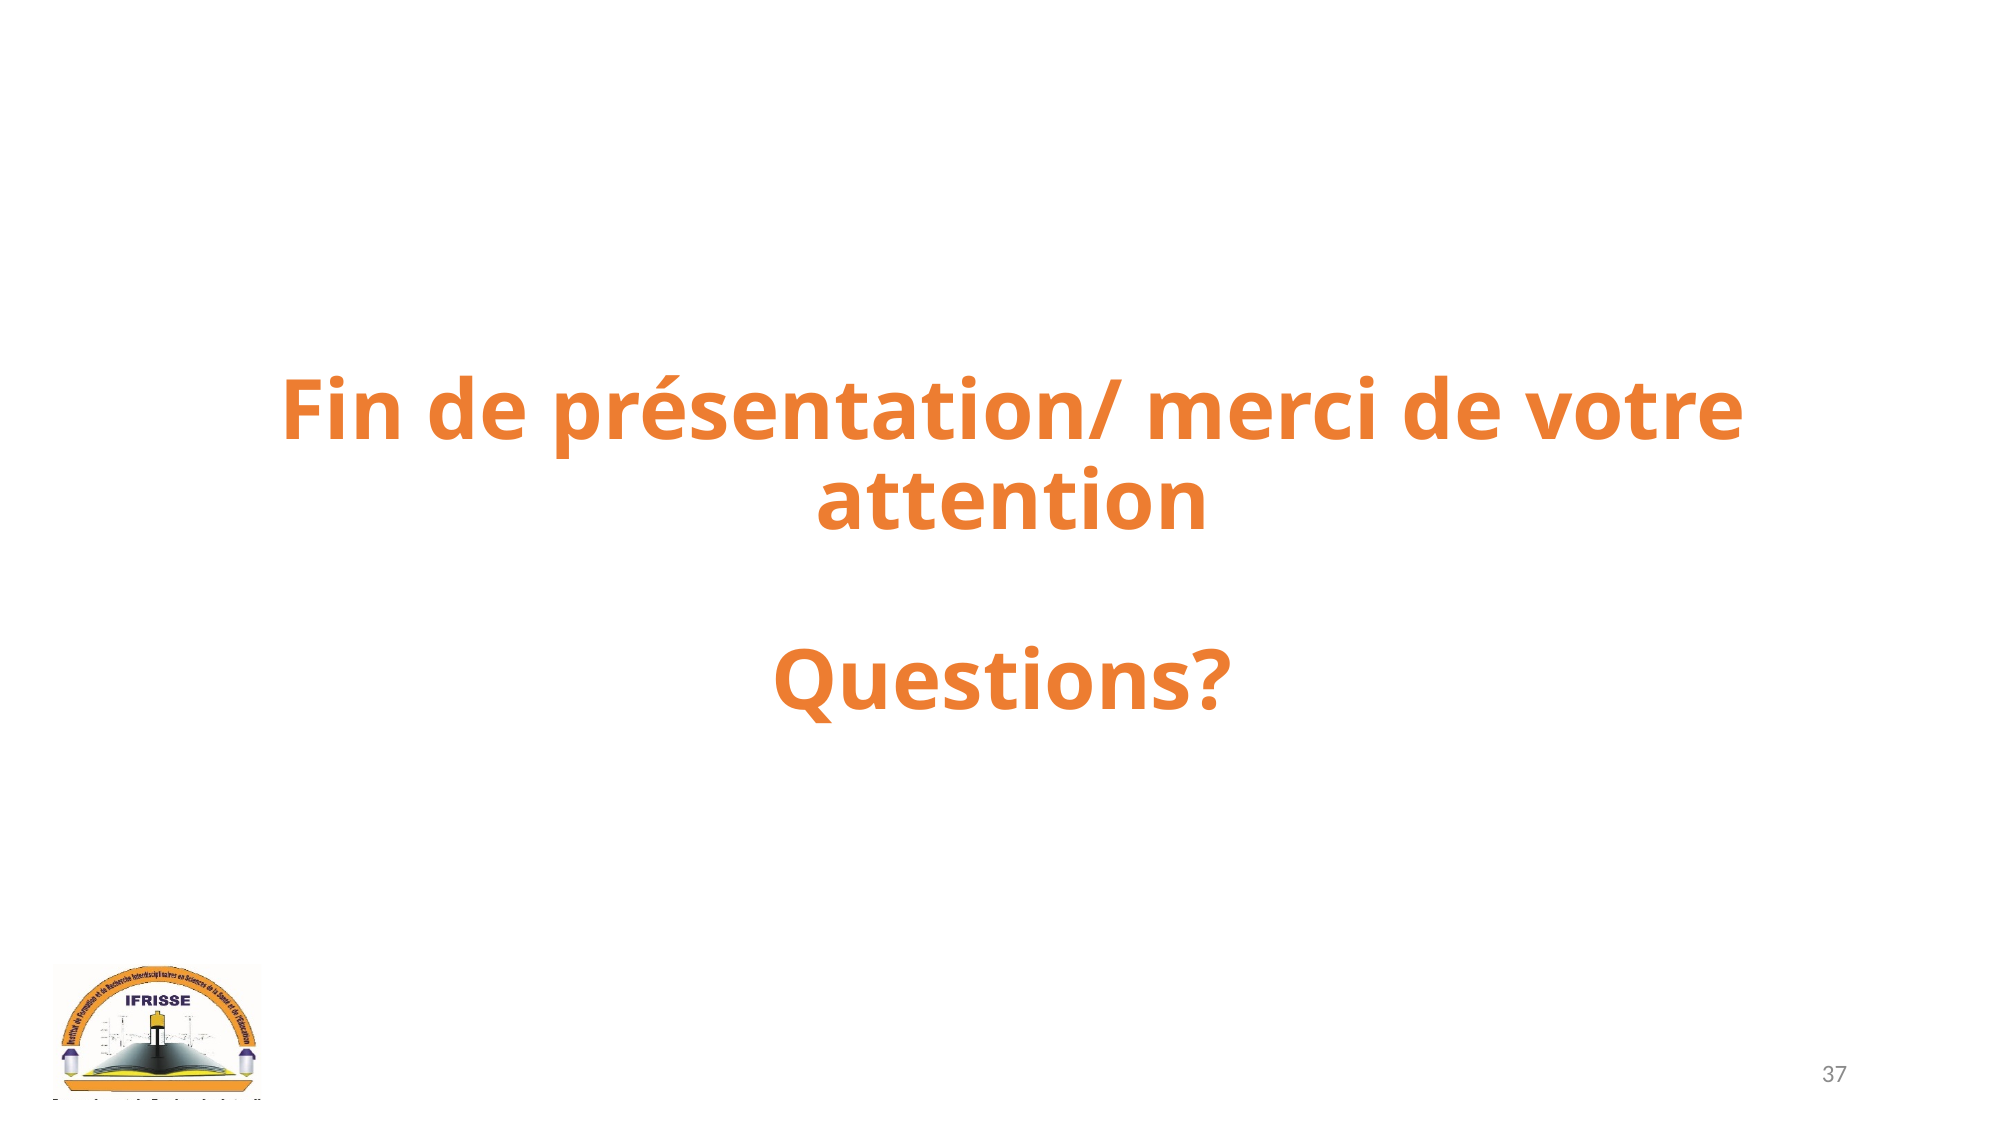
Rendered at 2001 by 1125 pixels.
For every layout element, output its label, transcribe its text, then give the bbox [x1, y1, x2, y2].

slide_number 37 [1412, 1042, 1863, 1103]
title Fin de présentation/ merci de votre attention Questions? [66, 359, 1960, 709]
picture [53, 964, 262, 1100]
